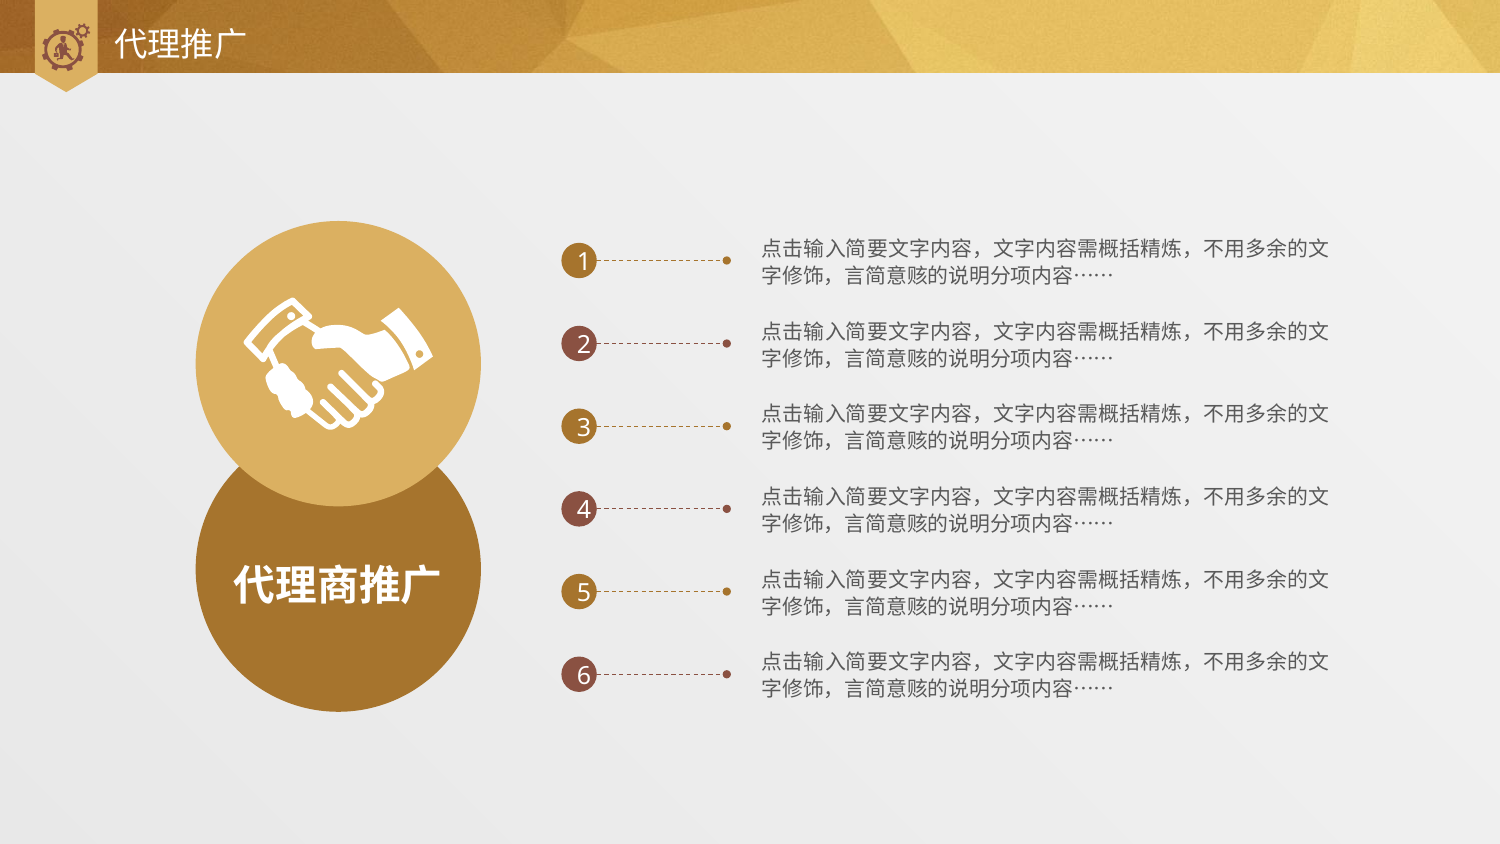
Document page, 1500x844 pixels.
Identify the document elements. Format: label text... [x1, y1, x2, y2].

text_box 5 [559, 571, 599, 612]
text_box 4 [559, 489, 599, 529]
text_box 点击输入简要文字内容，文字内容需概括精炼，不用多余的文字修饰，言简意赅的说明分项内容…… [761, 481, 1329, 536]
text_box [243, 297, 410, 430]
text_box 点击输入简要文字内容，文字内容需概括精炼，不用多余的文字修饰，言简意赅的说明分项内容…… [761, 646, 1329, 702]
text_box 代理商推广 [223, 558, 454, 609]
picture [98, 0, 1500, 73]
text_box 2 [559, 323, 599, 364]
text_box 6 [559, 654, 599, 695]
text_box 1 [559, 240, 599, 281]
title 代理推广 [99, 20, 550, 66]
text_box 点击输入简要文字内容，文字内容需概括精炼，不用多余的文字修饰，言简意赅的说明分项内容…… [761, 316, 1329, 371]
text_box 3 [559, 406, 599, 446]
text_box 点击输入简要文字内容，文字内容需概括精炼，不用多余的文字修饰，言简意赅的说明分项内容…… [761, 398, 1329, 454]
text_box 点击输入简要文字内容，文字内容需概括精炼，不用多余的文字修饰，言简意赅的说明分项内容…… [761, 233, 1329, 288]
text_box [380, 307, 433, 371]
picture [0, 0, 34, 73]
text_box [41, 23, 91, 72]
text_box [193, 467, 484, 714]
text_box [193, 218, 484, 509]
text_box 点击输入简要文字内容，文字内容需概括精炼，不用多余的文字修饰，言简意赅的说明分项内容…… [761, 564, 1329, 619]
